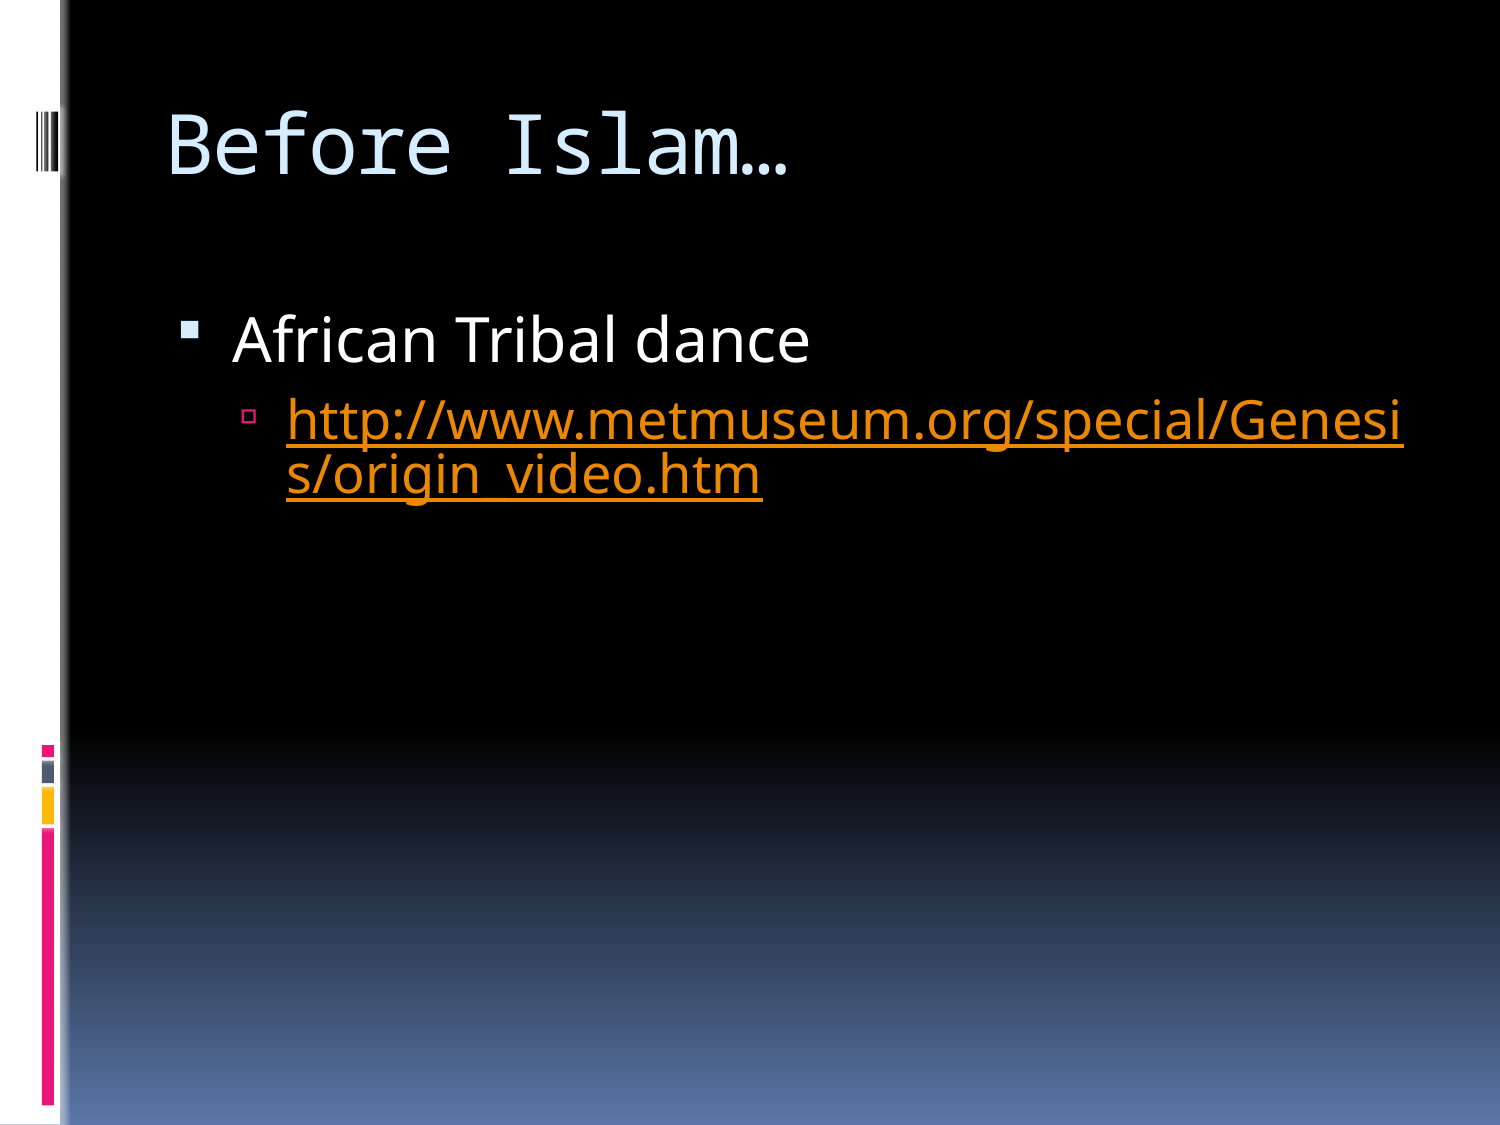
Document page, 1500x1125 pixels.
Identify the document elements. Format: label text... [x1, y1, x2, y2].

list African Tribal dance http://www.metmuseum.org/special/Genesis/origin_video.htm [150, 292, 1425, 1043]
title Before Islam… [150, 83, 1425, 234]
